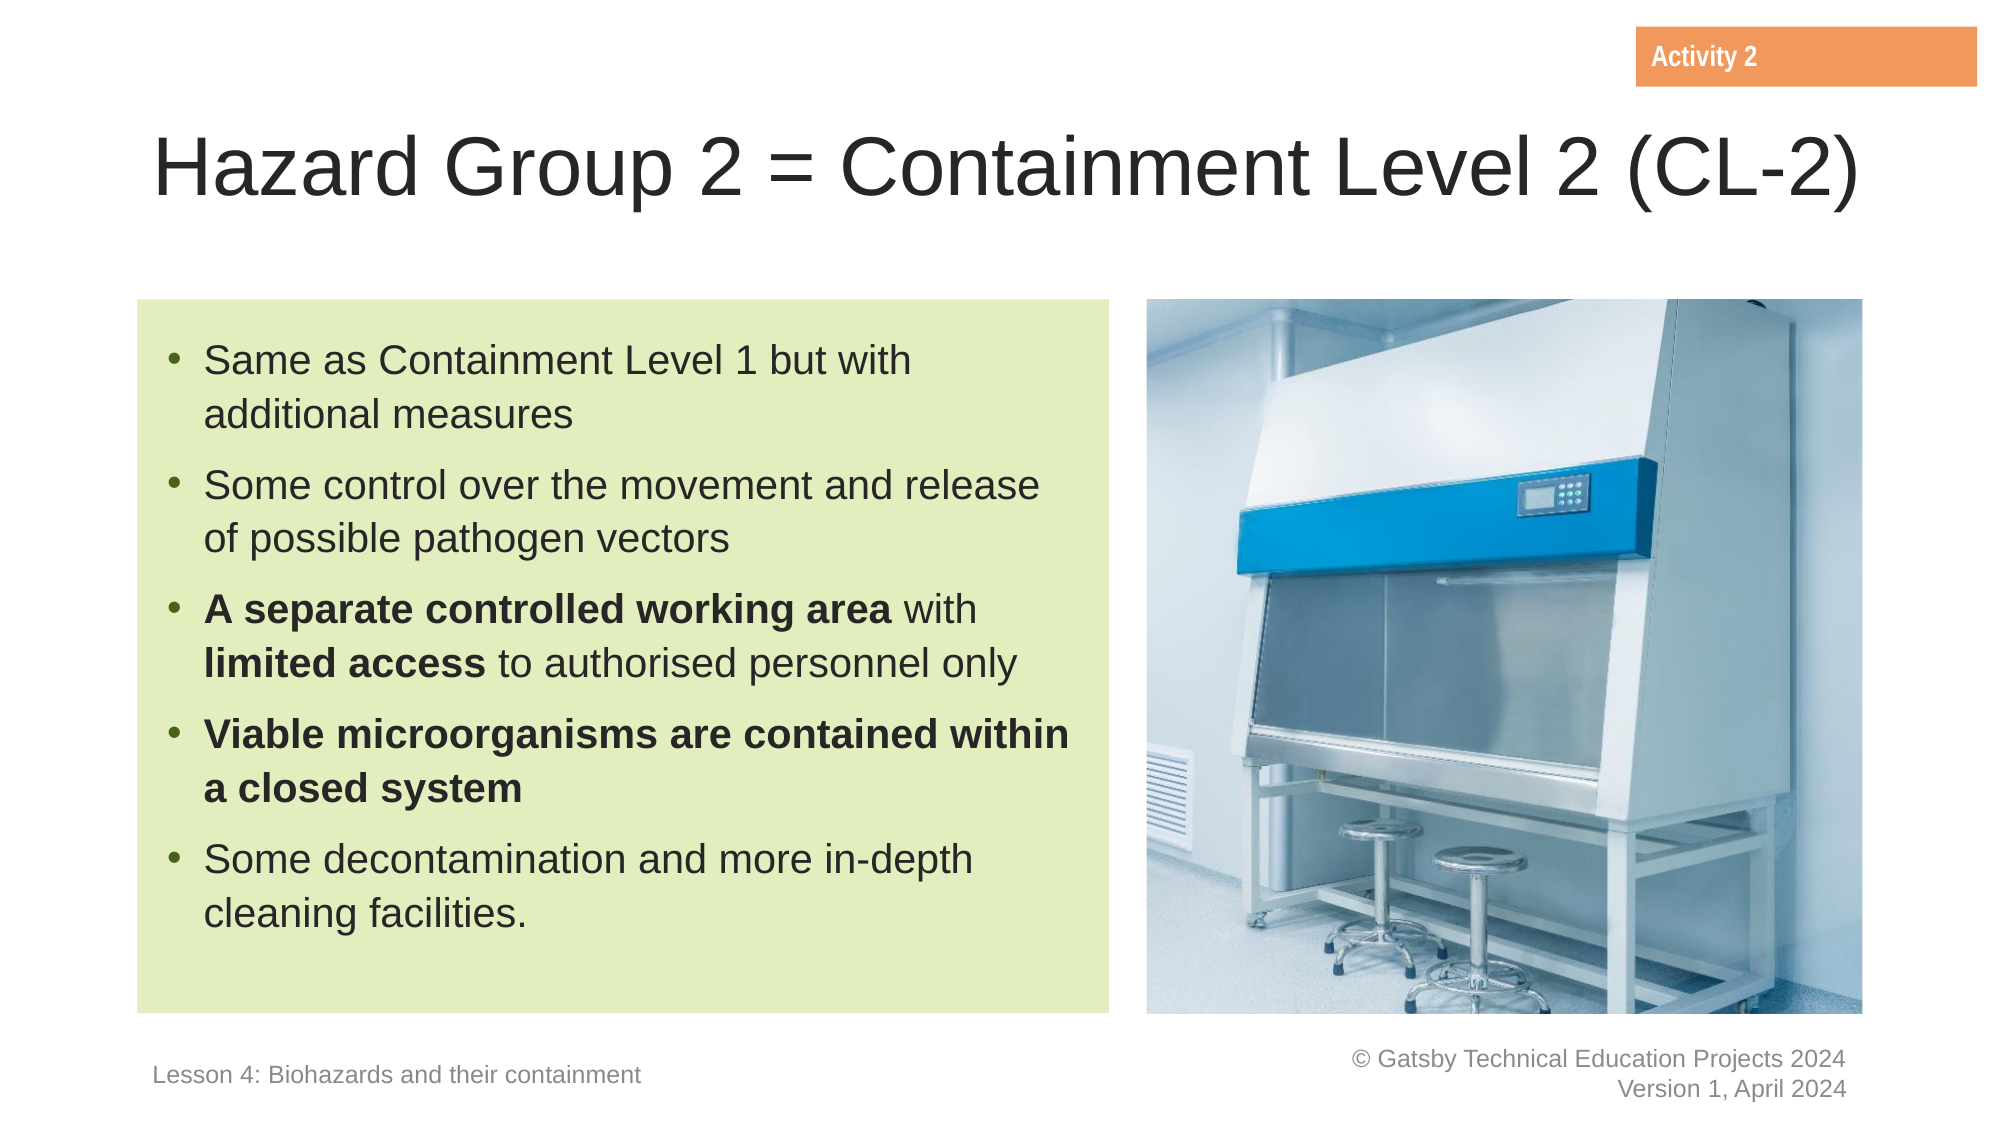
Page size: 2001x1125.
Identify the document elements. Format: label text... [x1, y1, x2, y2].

title Hazard Group 2 = Containment Level 2 (CL-2) [137, 59, 1885, 278]
list Activity 2 [1636, 26, 1978, 87]
list Lesson 4: Biohazards and their containment [137, 1042, 829, 1103]
list Same as Containment Level 1 but with additional measures Some control over the movement and release of possible pathogen vectors A separate controlled working area with limited access to authorised personnel only Viable microorganisms are contained within a closed system Some decontamination and more in-depth cleaning facilities. [137, 299, 1109, 1014]
picture [1146, 299, 1863, 1014]
